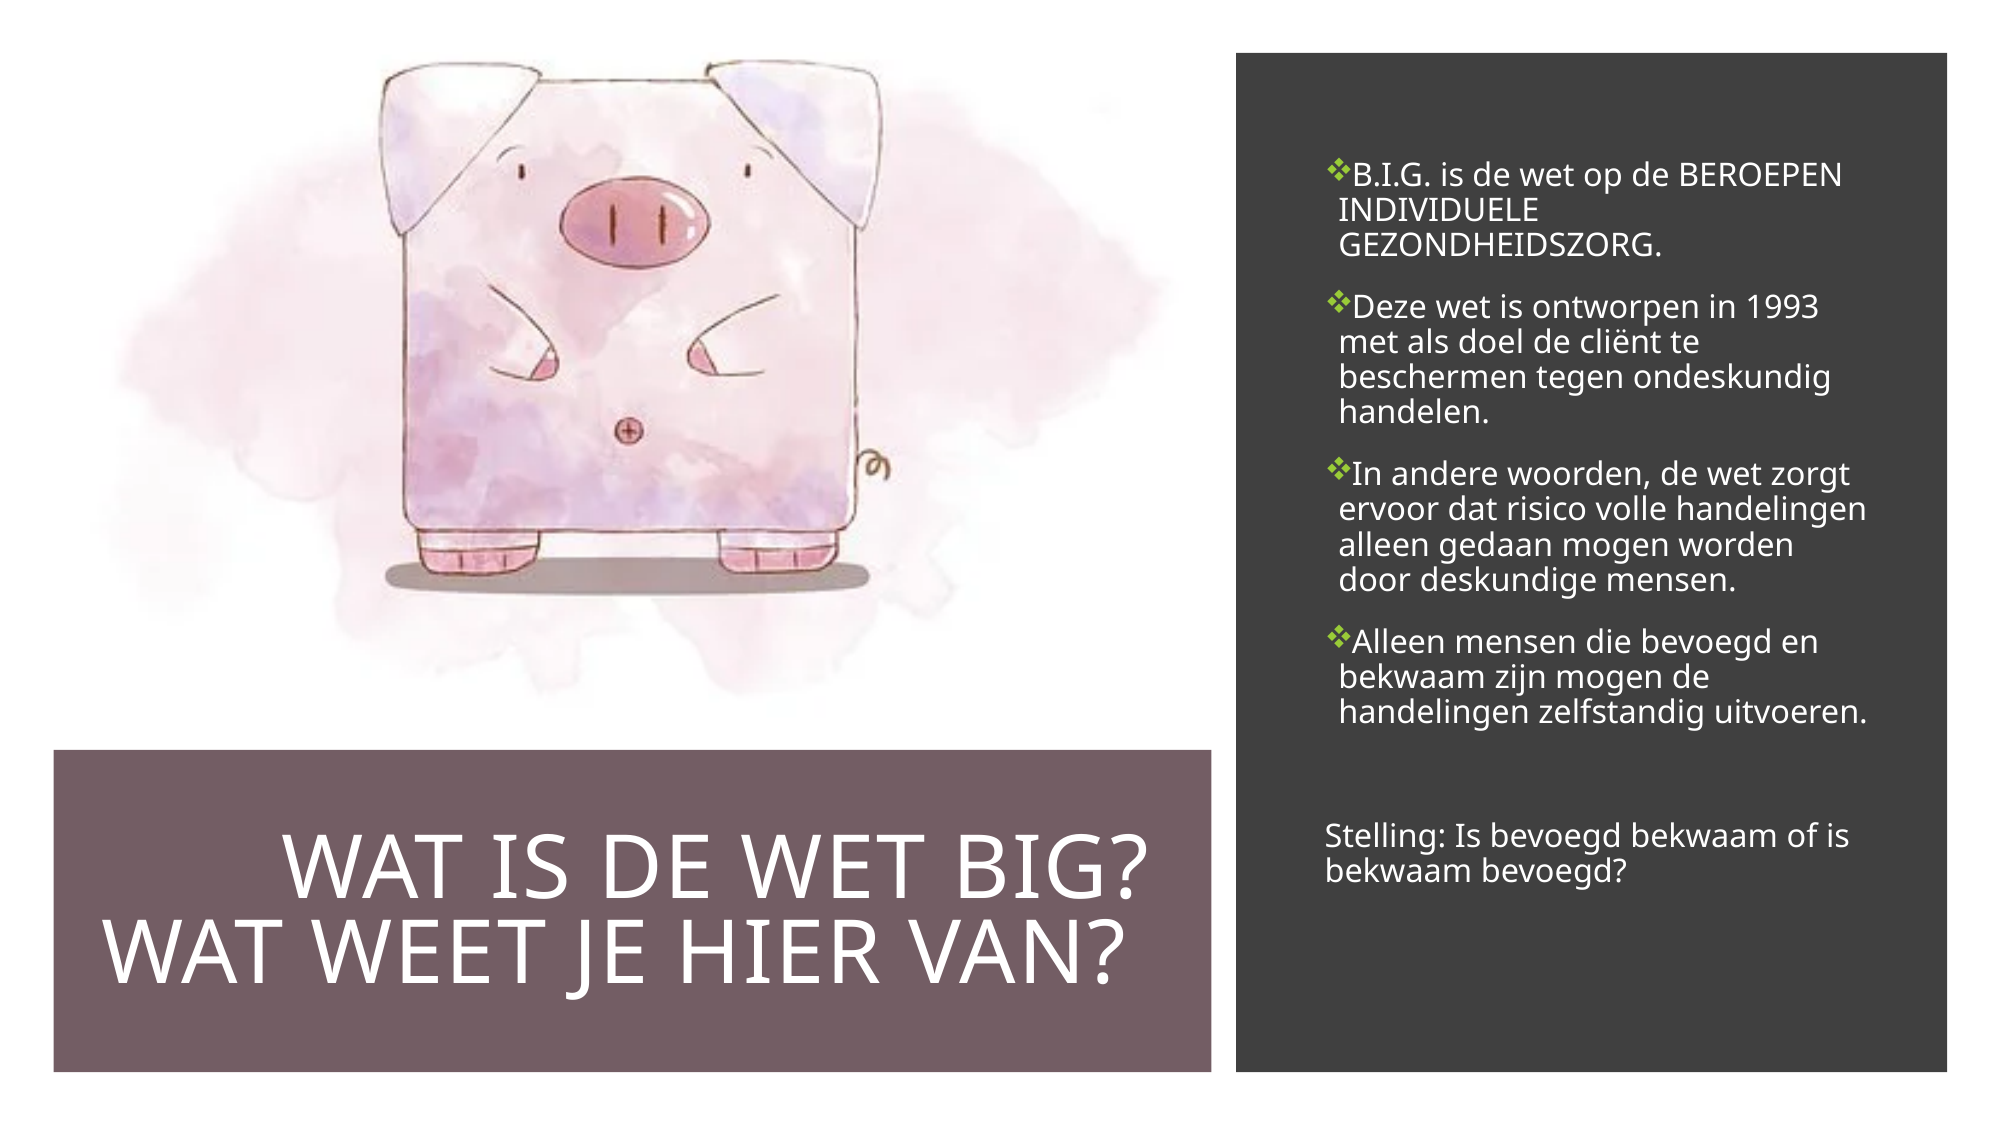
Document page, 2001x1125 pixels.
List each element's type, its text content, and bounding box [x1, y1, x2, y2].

text_box [52, 749, 1213, 1073]
picture [53, 52, 1212, 727]
text_box [1235, 51, 1948, 1074]
title Wat is de wet BIG? Wat weet je hier van? [85, 782, 1168, 1049]
list B.I.G. is de wet op de BEROEPEN INDIVIDUELE GEZONDHEIDSZORG. Deze wet is ontworpen in 1993 met als doel de cliënt te beschermen tegen ondeskundig handelen. In andere woorden, de wet zorgt ervoor dat risico volle handelingen alleen gedaan mogen worden door deskundige mensen. Alleen mensen die bevoegd en bekwaam zijn mogen de handelingen zelfstandig uitvoeren. Stelling: Is bevoegd bekwaam of is bekwaam bevoegd? [1317, 150, 1879, 947]
